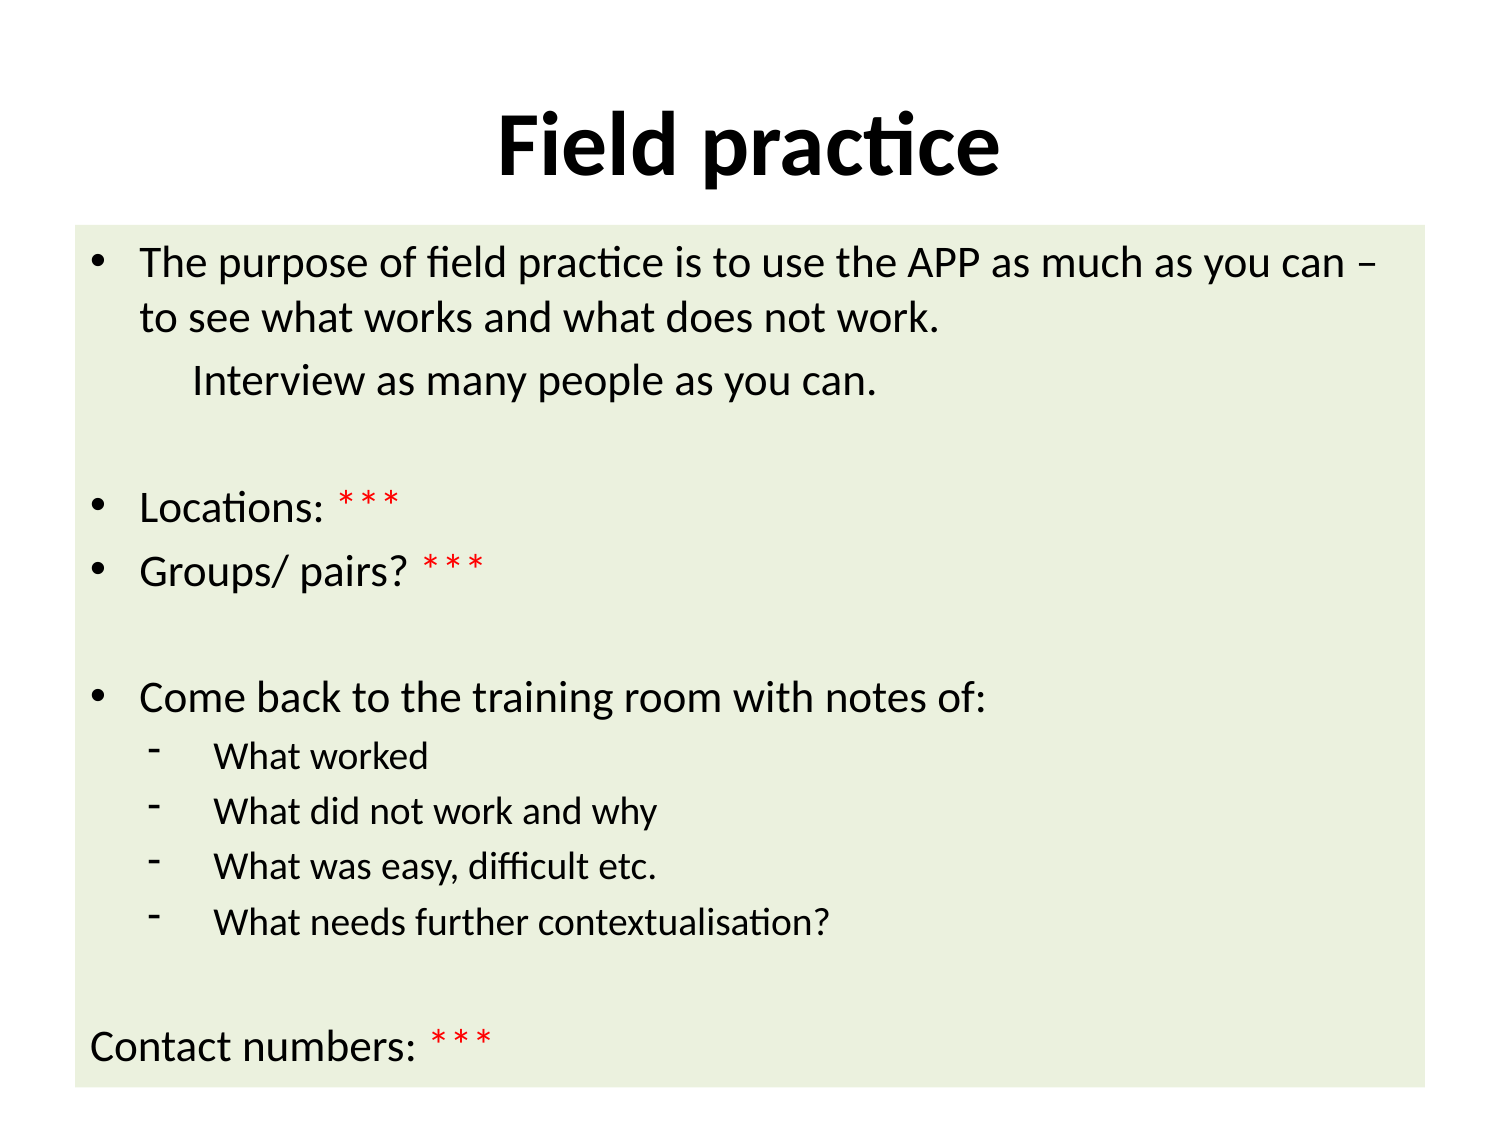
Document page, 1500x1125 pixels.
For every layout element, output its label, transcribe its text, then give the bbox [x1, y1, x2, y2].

list The purpose of field practice is to use the APP as much as you can – to see what works and what does not work. Interview as many people as you can. Locations: *** Groups/ pairs? *** Come back to the training room with notes of: What worked What did not work and why What was easy, difficult etc. What needs further contextualisation? Contact numbers: *** [75, 224, 1425, 1088]
title Field practice [75, 45, 1425, 224]
